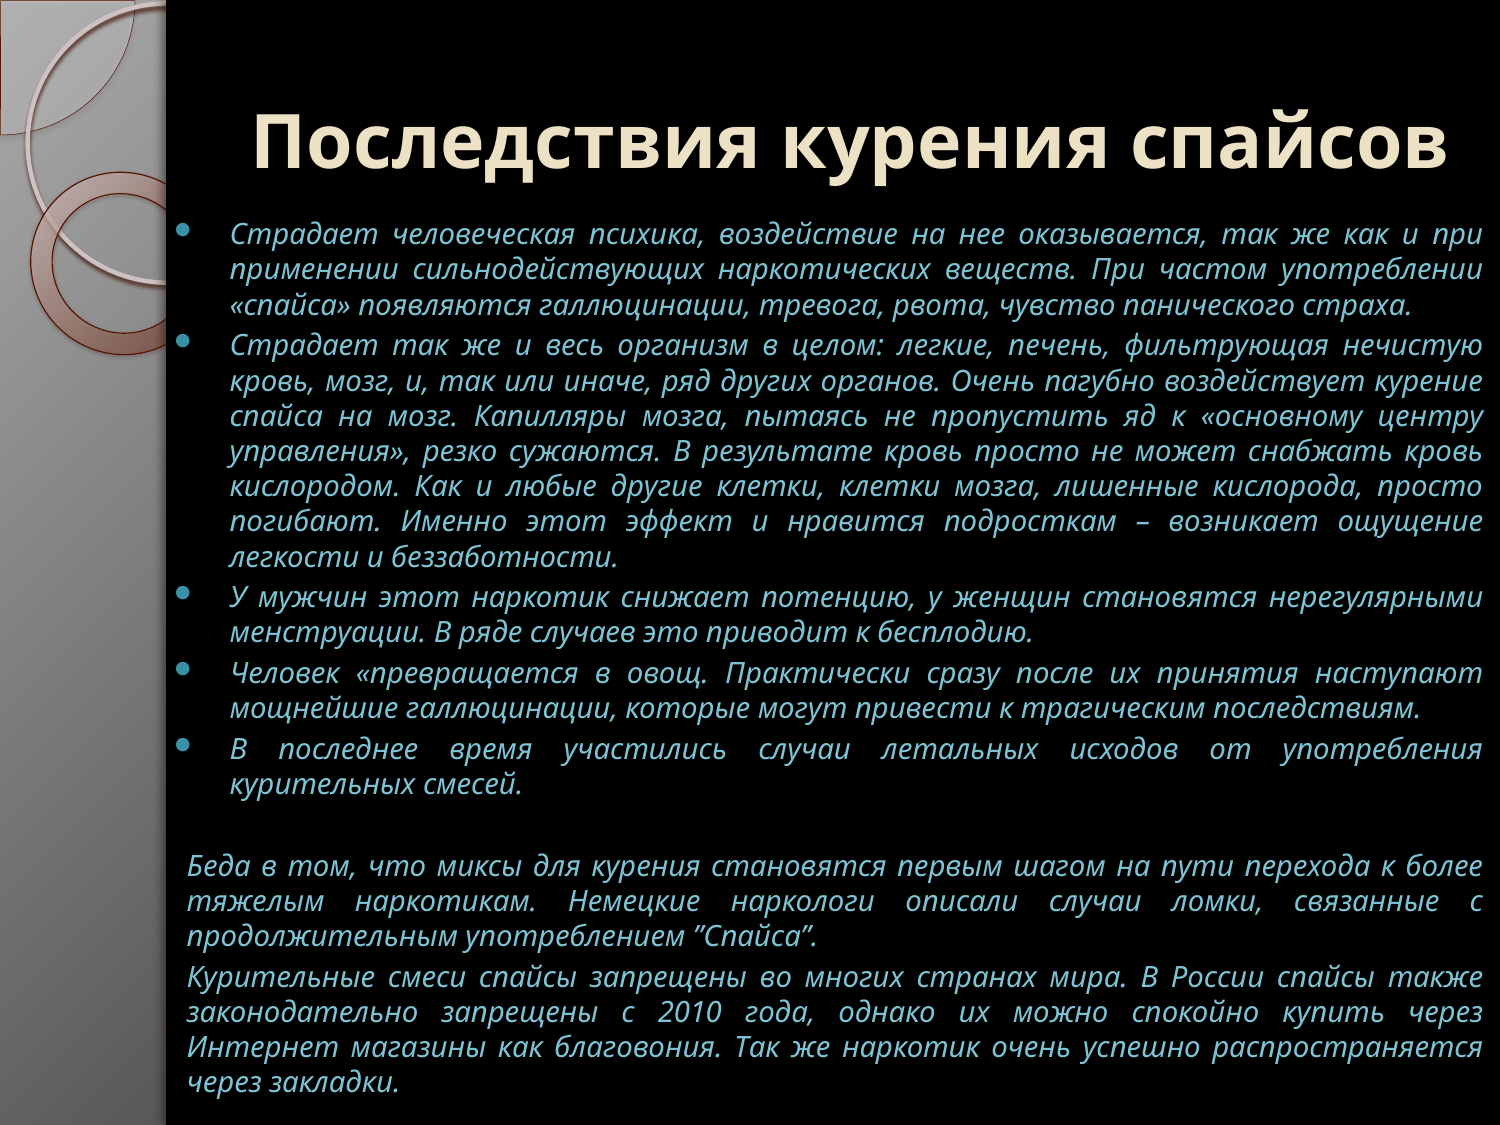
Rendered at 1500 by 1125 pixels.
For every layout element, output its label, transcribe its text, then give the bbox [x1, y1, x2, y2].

title Последствия курения спайсов [235, 45, 1466, 208]
list Страдает человеческая психика, воздействие на нее оказывается, так же как и при применении сильнодействующих наркотических веществ. При частом употреблении «спайса» появляются галлюцинации, тревога, рвота, чувство панического страха. Страдает так же и весь организм в целом: легкие, печень, фильтрующая нечистую кровь, мозг, и, так или иначе, ряд других органов. Очень пагубно воздействует курение спайса на мозг. Капилляры мозга, пытаясь не пропустить яд к «основному центру управления», резко сужаются. В результате кровь просто не может снабжать кровь кислородом. Как и любые другие клетки, клетки мозга, лишенные кислорода, просто погибают. Именно этот эффект и нравится подросткам – возникает ощущение легкости и беззаботности. У мужчин этот наркотик снижает потенцию, у женщин становятся нерегулярными менструации. В ряде случаев это приводит к бесплодию. Человек «превращается в овощ. Практически сразу после их принятия наступают мощнейшие галлюцинации, которые могут привести к трагическим последствиям. В последнее время участились случаи летальных исходов от употребления курительных смесей. Беда в том, что миксы для курения становятся первым шагом на пути перехода к более тяжелым наркотикам. Немецкие наркологи описали случаи ломки, связанные с продолжительным употреблением ”Спайса”. Курительные смеси спайсы запрещены во многих странах мира. В России спайсы также законодательно запрещены с 2010 года, однако их можно спокойно купить через Интернет магазины как благовония. Так же наркотик очень успешно распространяется через закладки. [159, 208, 1500, 1125]
